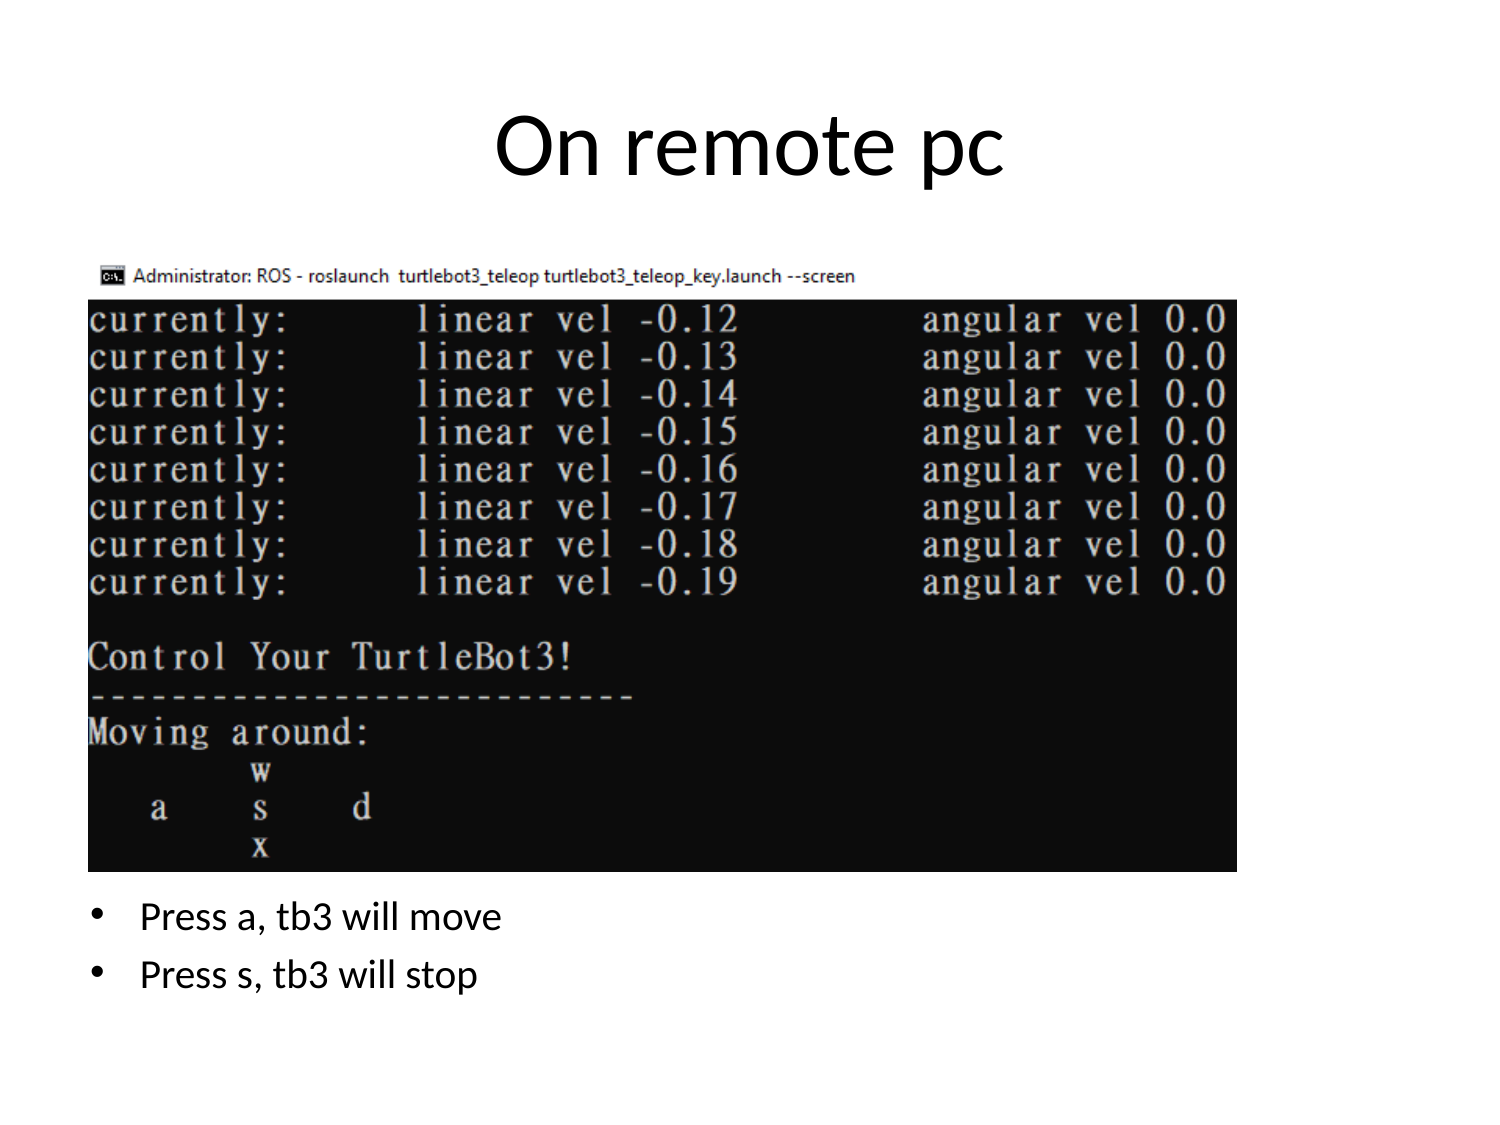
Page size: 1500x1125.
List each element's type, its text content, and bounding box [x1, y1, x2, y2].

list Press a, tb3 will move Press s, tb3 will stop [75, 881, 1425, 1005]
picture [88, 252, 1238, 873]
title On remote pc [75, 45, 1425, 233]
